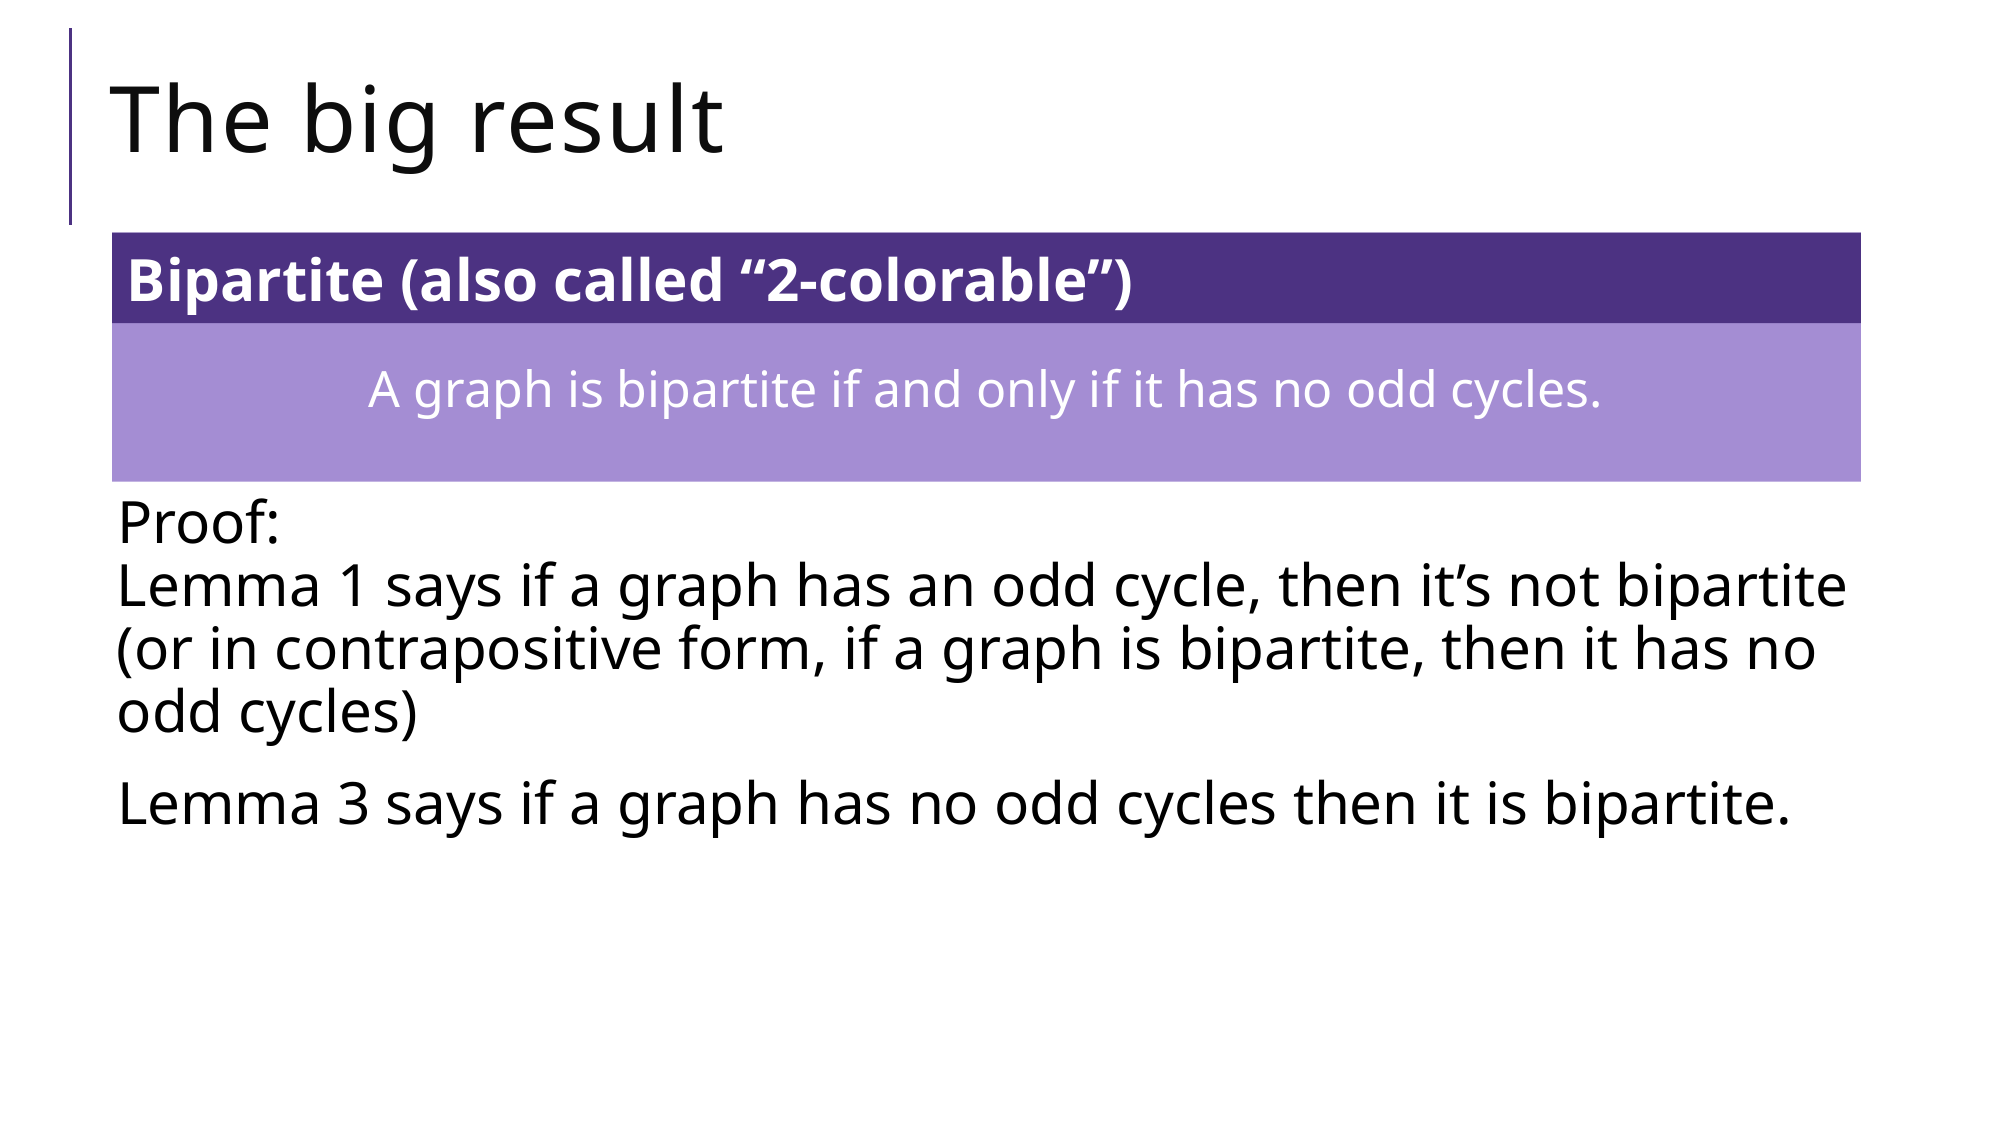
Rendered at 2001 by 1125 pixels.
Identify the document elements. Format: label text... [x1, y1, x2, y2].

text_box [111, 232, 1862, 482]
title The big result [94, 43, 1930, 210]
list Proof: Lemma 1 says if a graph has an odd cycle, then it’s not bipartite (or in contrapositive form, if a graph is bipartite, then it has no odd cycles) Lemma 3 says if a graph has no odd cycles then it is bipartite. [94, 486, 1930, 1035]
